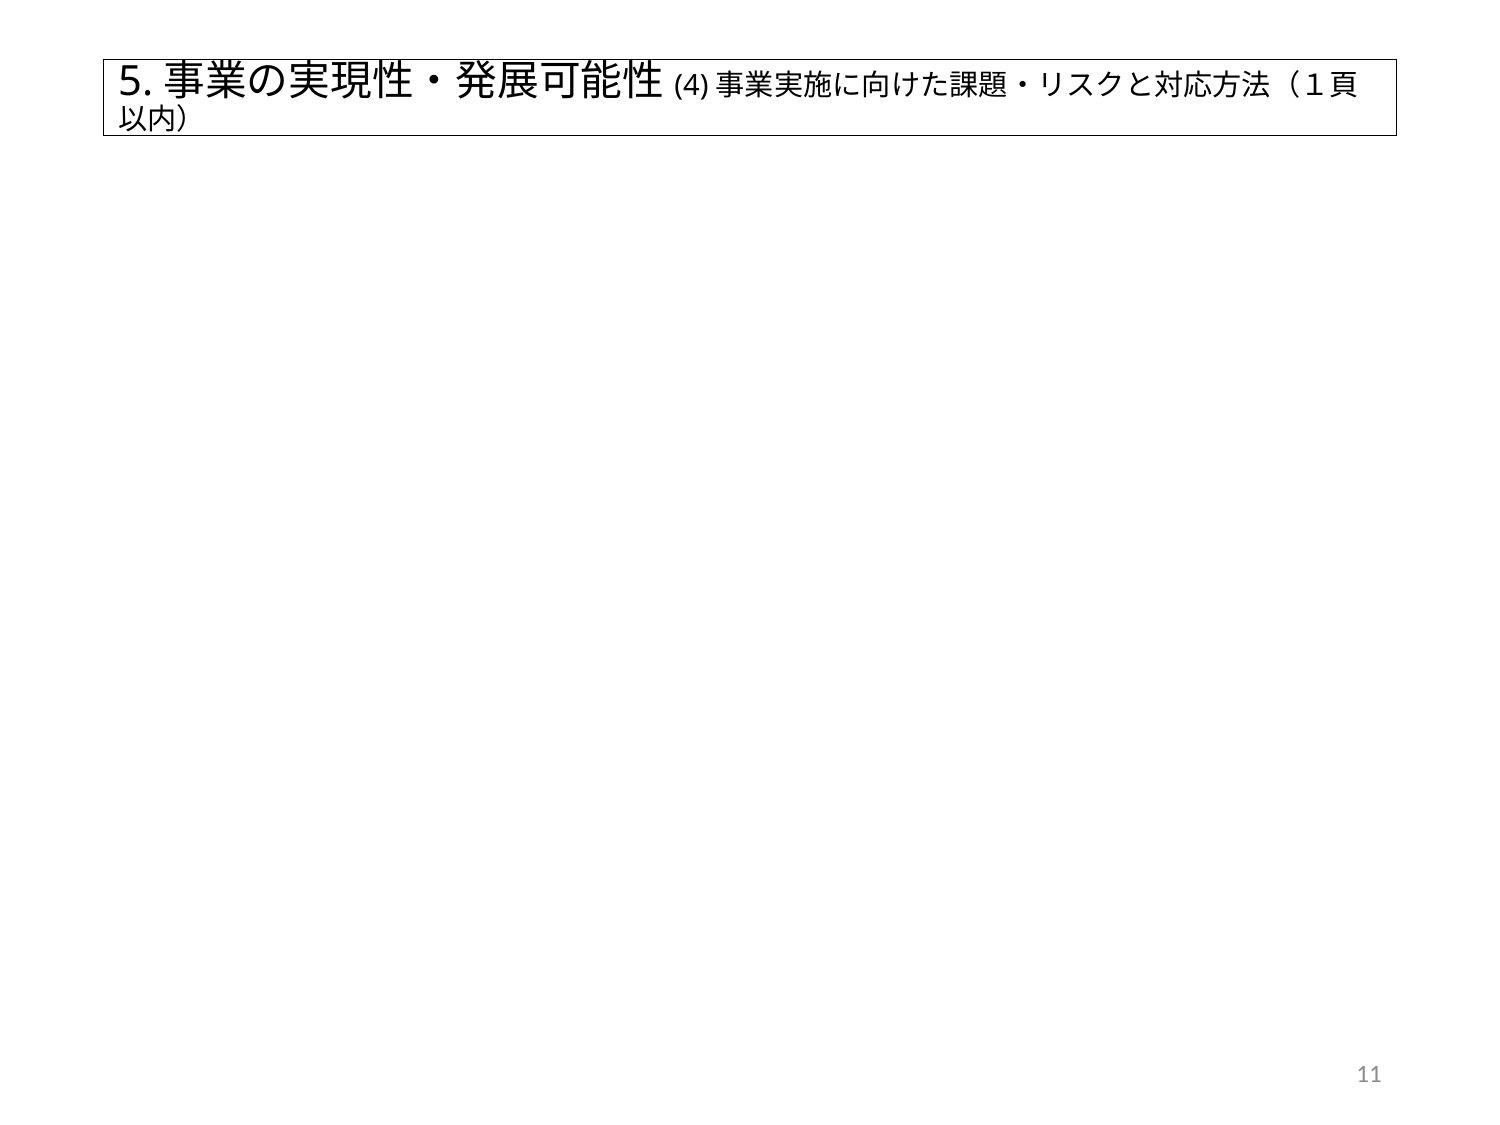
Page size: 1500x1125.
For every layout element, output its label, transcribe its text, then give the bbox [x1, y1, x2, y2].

title 5.事業の実現性・発展可能性(4)事業実施に向けた課題・リスクと対応方法（１頁以内） [103, 59, 1397, 136]
slide_number 10 [1059, 1042, 1397, 1103]
